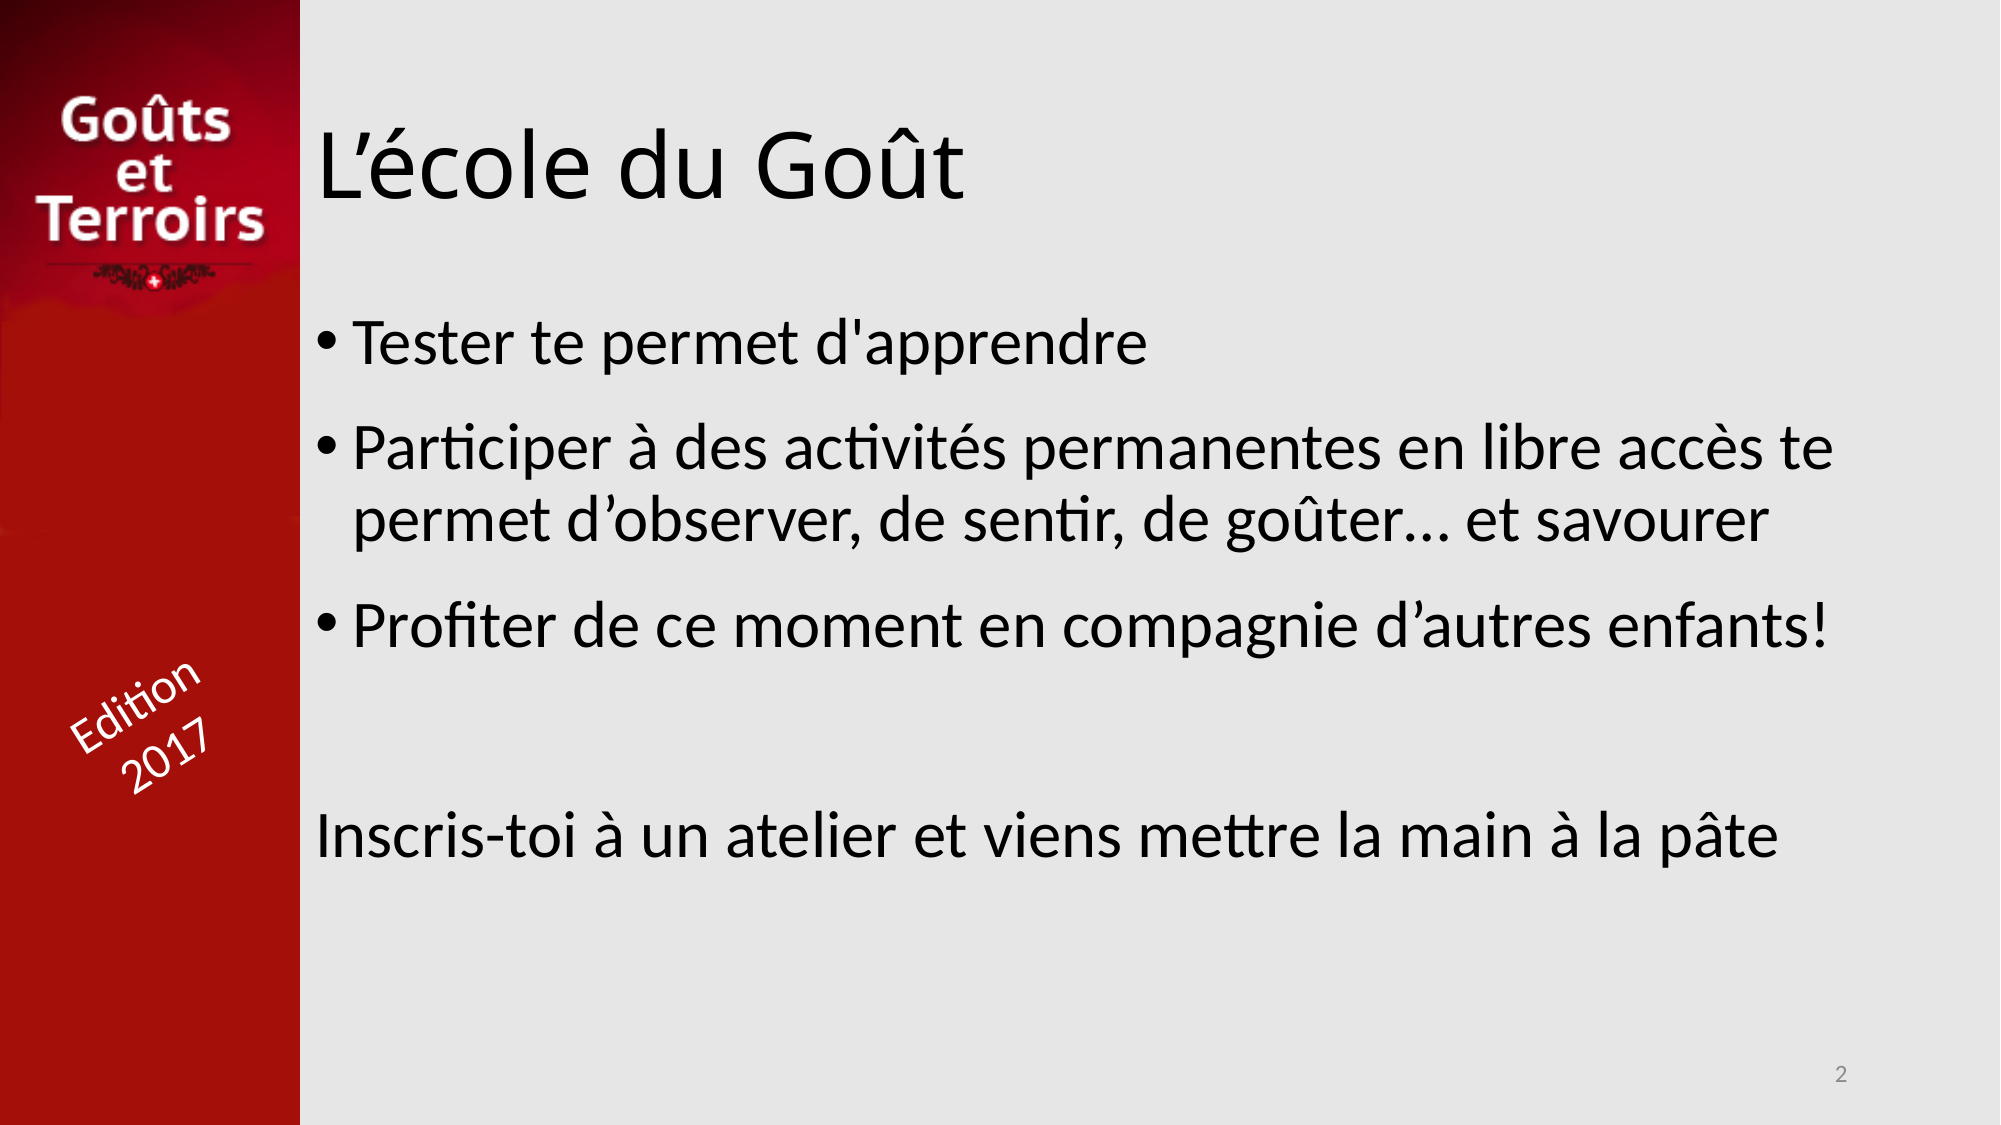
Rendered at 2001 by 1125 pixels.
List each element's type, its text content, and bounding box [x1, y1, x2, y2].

title L’école du Goût [300, 59, 1863, 278]
picture [0, 0, 300, 1125]
list Tester te permet d'apprendre Participer à des activités permanentes en libre accès te permet d’observer, de sentir, de goûter… et savourer Profiter de ce moment en compagnie d’autres enfants! Inscris-toi à un atelier et viens mettre la main à la pâte [300, 299, 1863, 1014]
slide_number 2 [1412, 1042, 1863, 1103]
